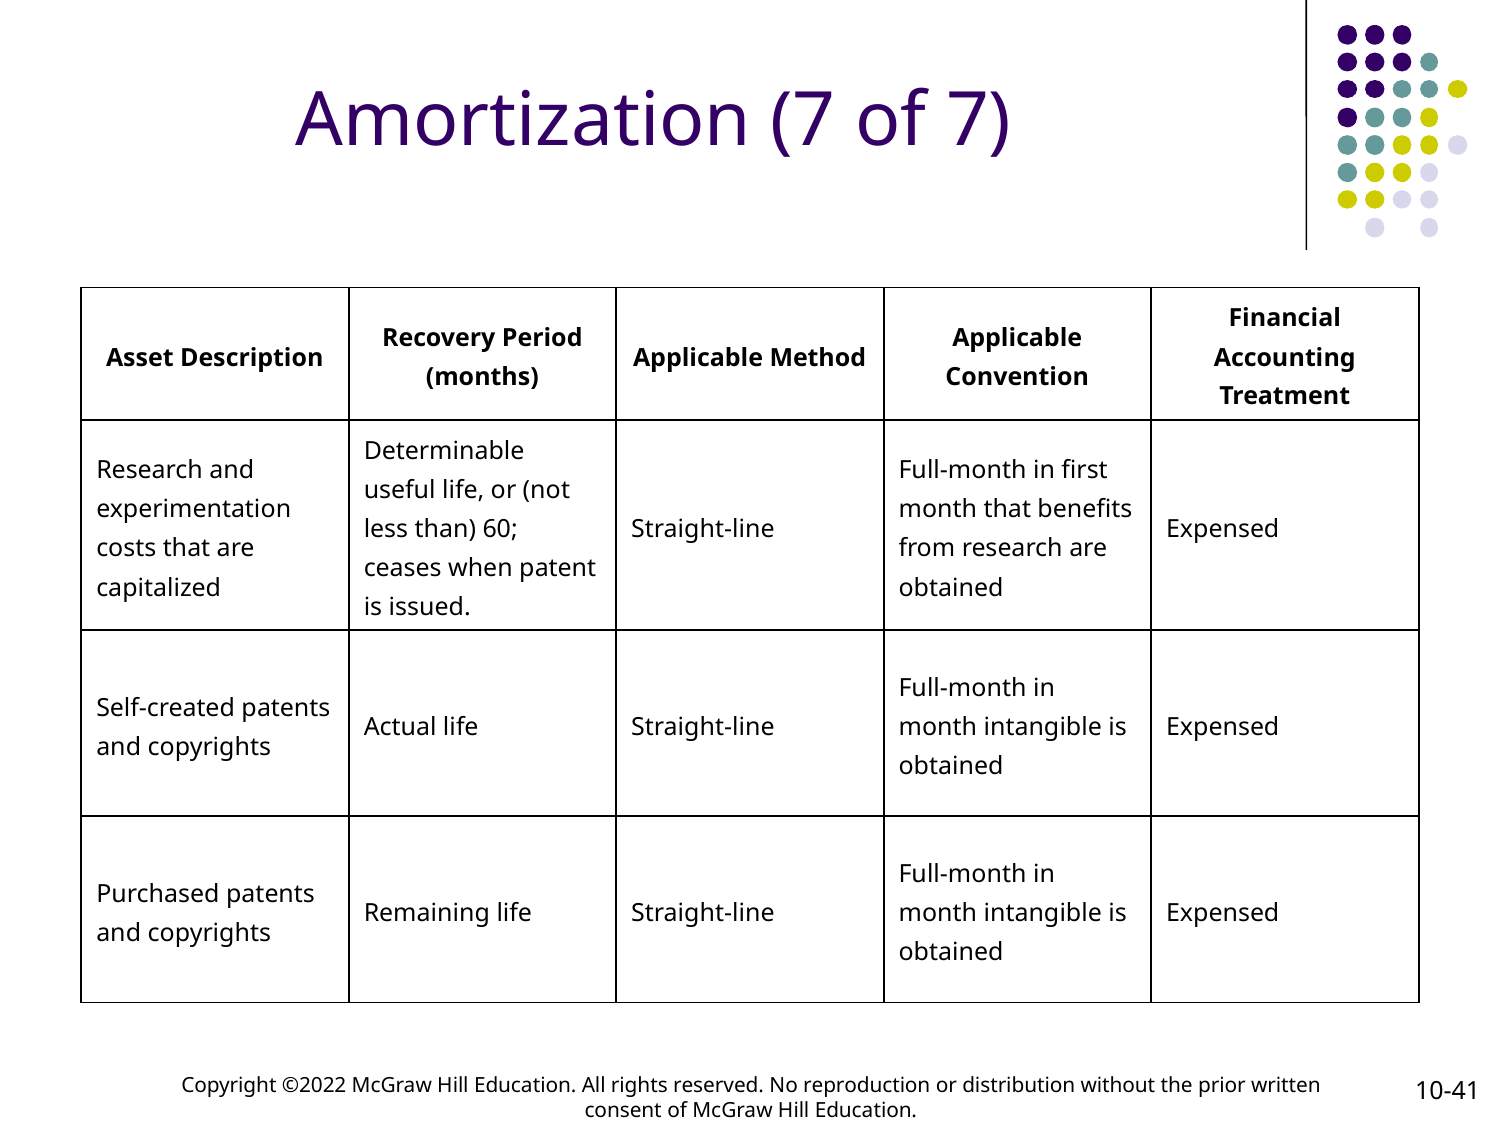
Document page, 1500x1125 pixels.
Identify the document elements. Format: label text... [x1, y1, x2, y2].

table_cell Expensed [1152, 817, 1418, 1002]
table_cell Determinable useful life, or (not less than) 60; ceases when patent is issued. [350, 421, 615, 629]
table_cell Straight-line [617, 421, 883, 629]
table_cell Remaining life [350, 817, 615, 1002]
table_header Applicable Convention [885, 288, 1150, 419]
table_header Applicable Method [617, 288, 883, 419]
title Amortization (7 of 7) [32, 8, 1275, 234]
table_cell Self-created patents and copyrights [82, 631, 348, 815]
table_cell Research and experimentation costs that are capitalized [82, 421, 348, 629]
table_cell Full-month in month intangible is obtained [885, 817, 1150, 1002]
table_header Recovery Period (months) [350, 288, 615, 419]
table_cell Expensed [1152, 631, 1418, 815]
table_cell Actual life [350, 631, 615, 815]
slide_number 10-41 [1345, 1061, 1496, 1122]
table_cell Straight-line [617, 631, 883, 815]
table_header Financial Accounting Treatment [1152, 288, 1418, 419]
table_header Asset Description [82, 288, 348, 419]
table_cell Full-month in month intangible is obtained [885, 631, 1150, 815]
table_cell Purchased patents and copyrights [82, 817, 348, 1002]
table_cell Full-month in first month that benefits from research are obtained [885, 421, 1150, 629]
table_cell Expensed [1152, 421, 1418, 629]
table_cell Straight-line [617, 817, 883, 1002]
